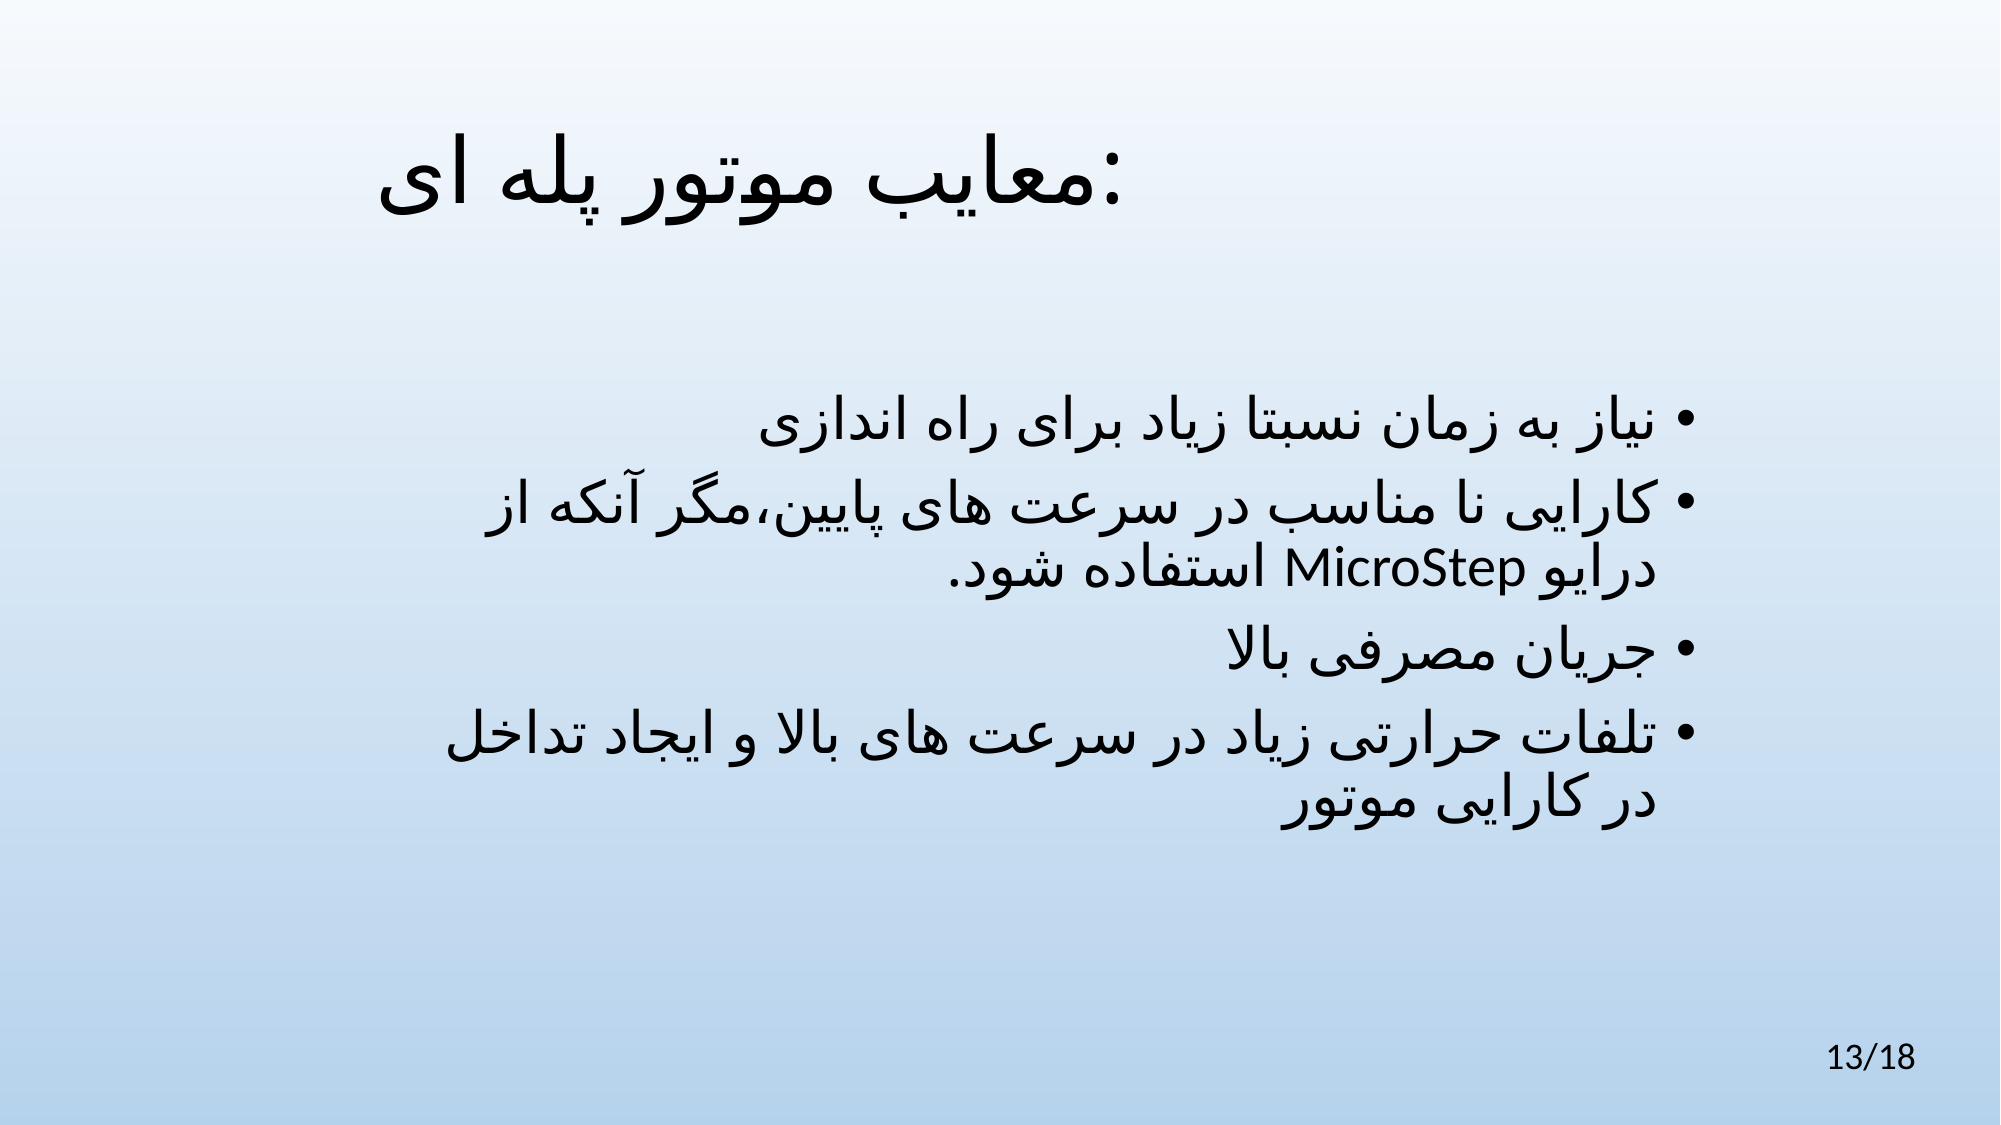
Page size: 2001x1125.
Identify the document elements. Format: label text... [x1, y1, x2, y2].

text_box معایب موتور پله ای: [361, 117, 1712, 345]
text_box نیاز به زمان نسبتا زیاد برای راه اندازی کارایی نا مناسب در سرعت های پایین،مگر آنکه از درایو MicroStep استفاده شود. جریان مصرفی بالا تلفات حرارتی زیاد در سرعت های بالا و ایجاد تداخل در کارایی موتور [361, 381, 1712, 1057]
text_box 13/18 [1810, 1024, 2000, 1085]
